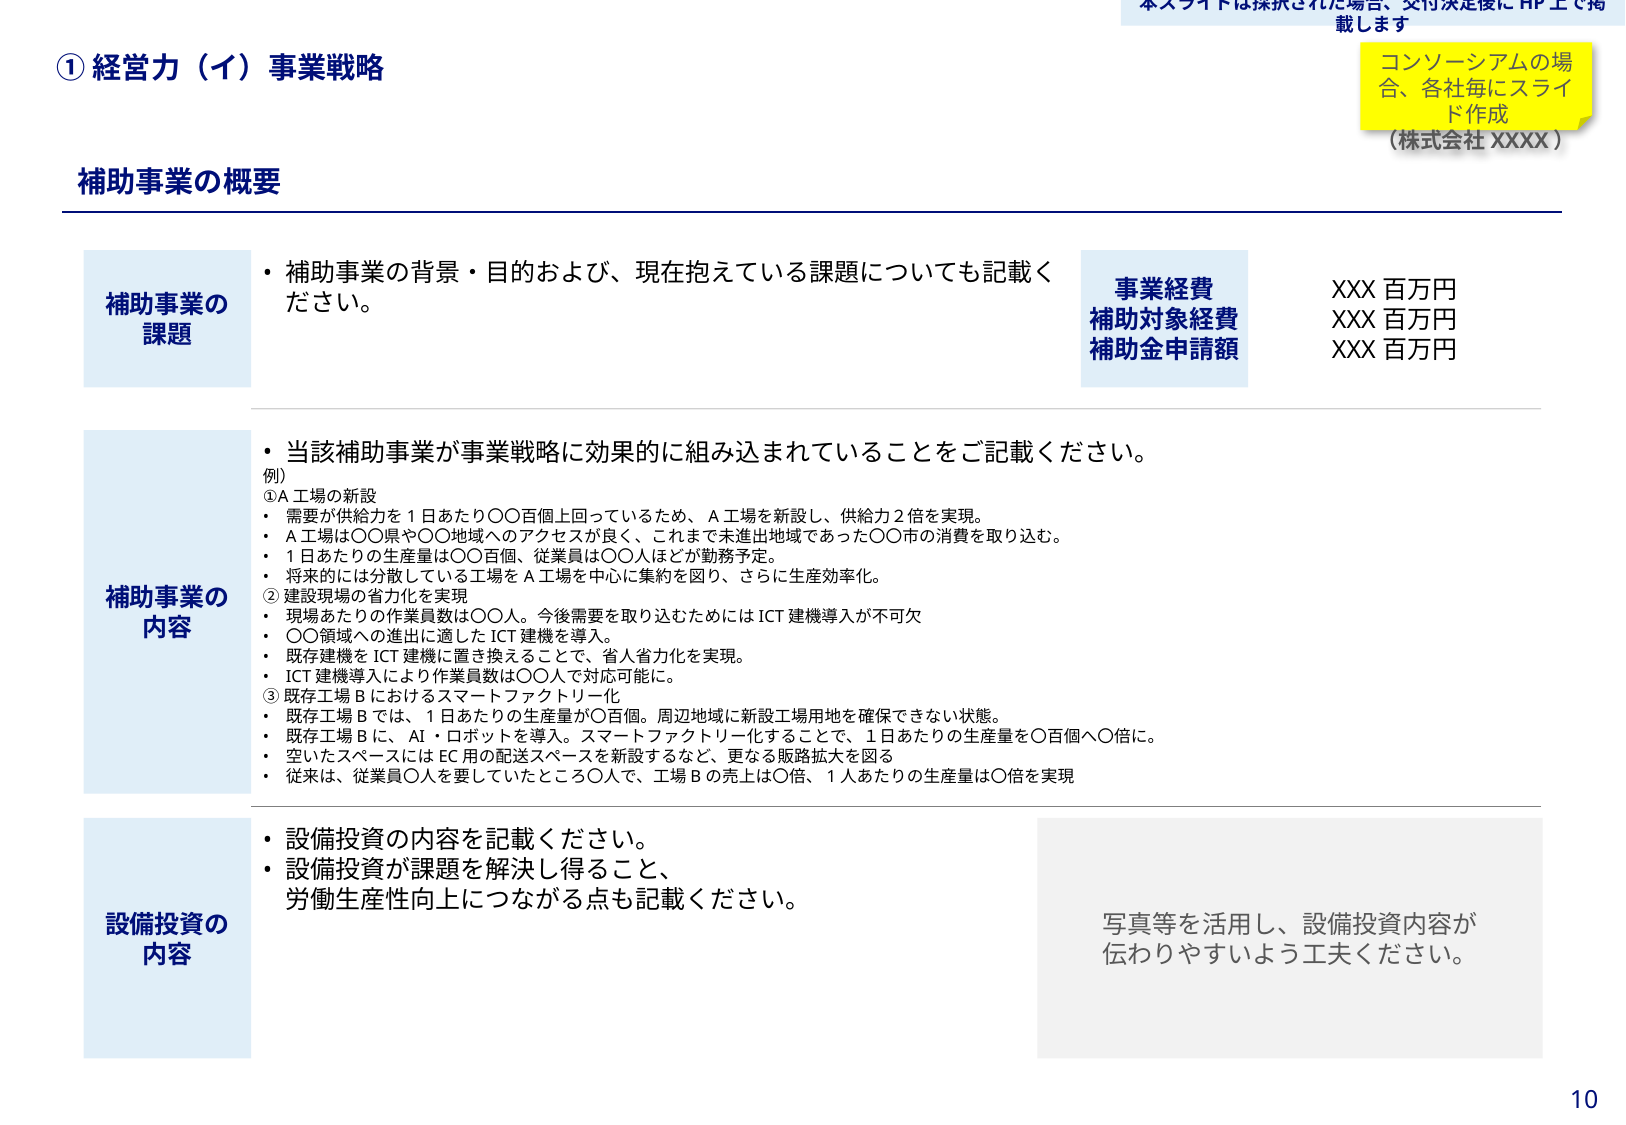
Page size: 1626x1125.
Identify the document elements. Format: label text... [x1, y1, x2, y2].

text_box 本スライドは採択された場合、交付決定後にHP上で掲載します [1120, 0, 1625, 27]
text_box 写真等を活用し、設備投資内容が 伝わりやすいよう工夫ください。 [1036, 817, 1544, 1059]
text_box コンソーシアムの場合、各社毎にスライド作成 （株式会社XXXX） [1359, 41, 1594, 132]
list ①経営力（イ）事業戦略 [32, 42, 1359, 90]
text_box 設備投資の内容を記載ください。 設備投資が課題を解決し得ること、 労働生産性向上につながる点も記載ください。 [252, 817, 998, 1059]
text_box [62, 149, 1563, 213]
text_box 補助事業の内容 [83, 429, 252, 795]
text_box 補助事業の課題 [83, 249, 252, 388]
text_box 当該補助事業が事業戦略に効果的に組み込まれていることをご記載ください。 例） ①A工場の新設 需要が供給力を1日あたり〇〇百個上回っているため、A工場を新設し、供給力２倍を実現。 A工場は〇〇県や〇〇地域へのアクセスが良く、これまで未進出地域であった〇〇市の消費を取り込む。 1日あたりの生産量は〇〇百個、従業員は〇〇人ほどが勤務予定。 将来的には分散している工場をA工場を中心に集約を図り、さらに生産効率化。 ②建設現場の省力化を実現 現場あたりの作業員数は〇〇人。今後需要を取り込むためにはICT建機導入が不可欠 〇〇領域への進出に適したICT建機を導入。 既存建機をICT建機に置き換えることで、省人省力化を実現。 ICT建機導入により作業員数は〇〇人で対応可能に。 ③既存工場Bにおけるスマートファクトリー化 既存工場Bでは、1日あたりの生産量が〇百個。周辺地域に新設工場用地を確保できない状態。 既存工場Bに、AI・ロボットを導入。スマートファクトリー化することで、１日あたりの生産量を〇百個へ〇倍に。 空いたスペースにはEC用の配送スペースを新設するなど、更なる販路拡大を図る 従来は、従業員〇人を要していたところ〇人で、工場Bの売上は〇倍、1人あたりの生産量は〇倍を実現 [252, 429, 1542, 795]
text_box XXX百万円 XXX百万円 XXX百万円 [1249, 249, 1542, 388]
text_box 設備投資の 内容 [83, 817, 252, 1059]
text_box 事業経費 補助対象経費 補助金申請額 [1080, 249, 1249, 388]
text_box 補助事業の背景・目的および、現在抱えている課題についても記載ください。 [252, 249, 1080, 388]
